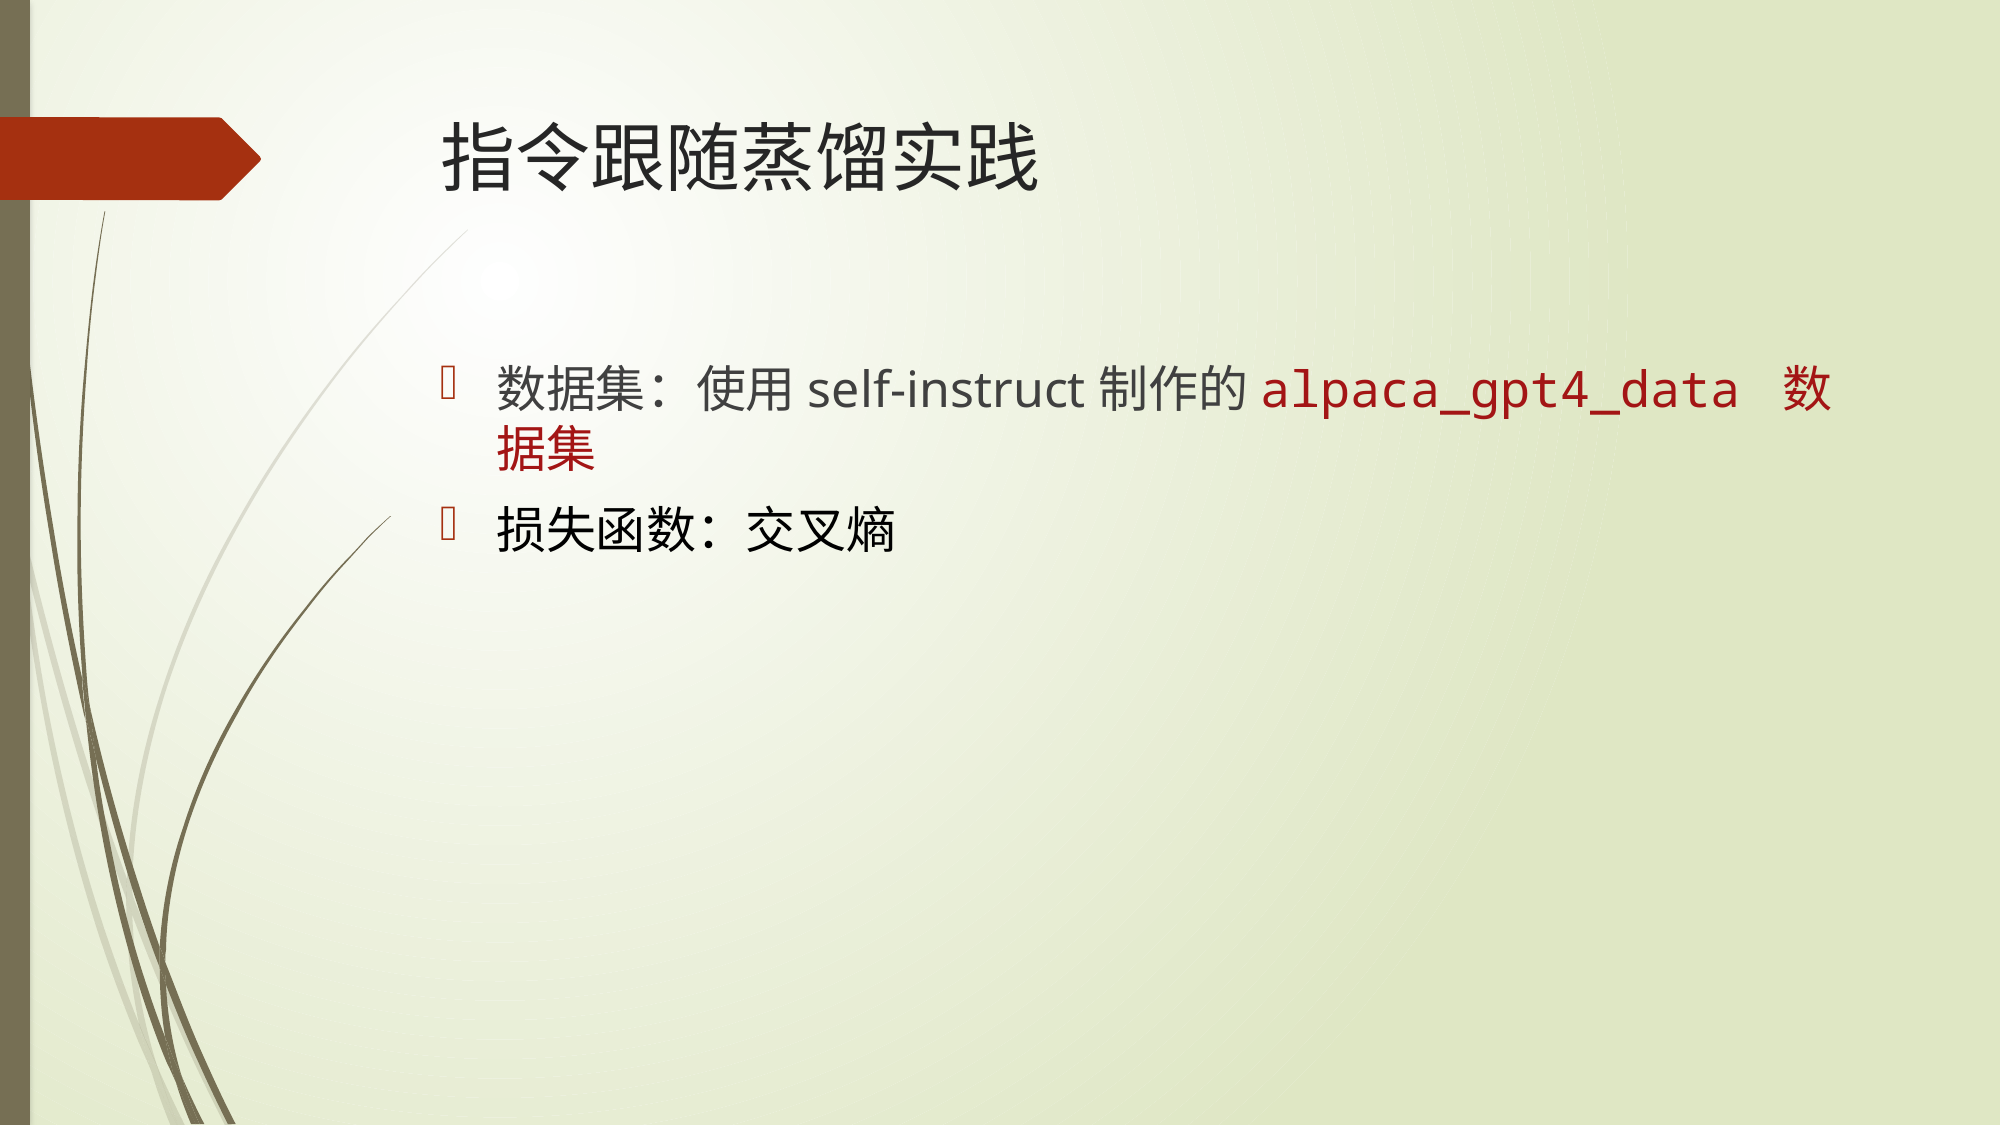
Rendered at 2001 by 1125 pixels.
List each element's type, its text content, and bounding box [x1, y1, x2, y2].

title 指令跟随蒸馏实践 [425, 102, 1888, 313]
list 数据集：使用self-instruct制作的alpaca_gpt4_data 数据集 损失函数：交叉熵 [424, 350, 1888, 970]
